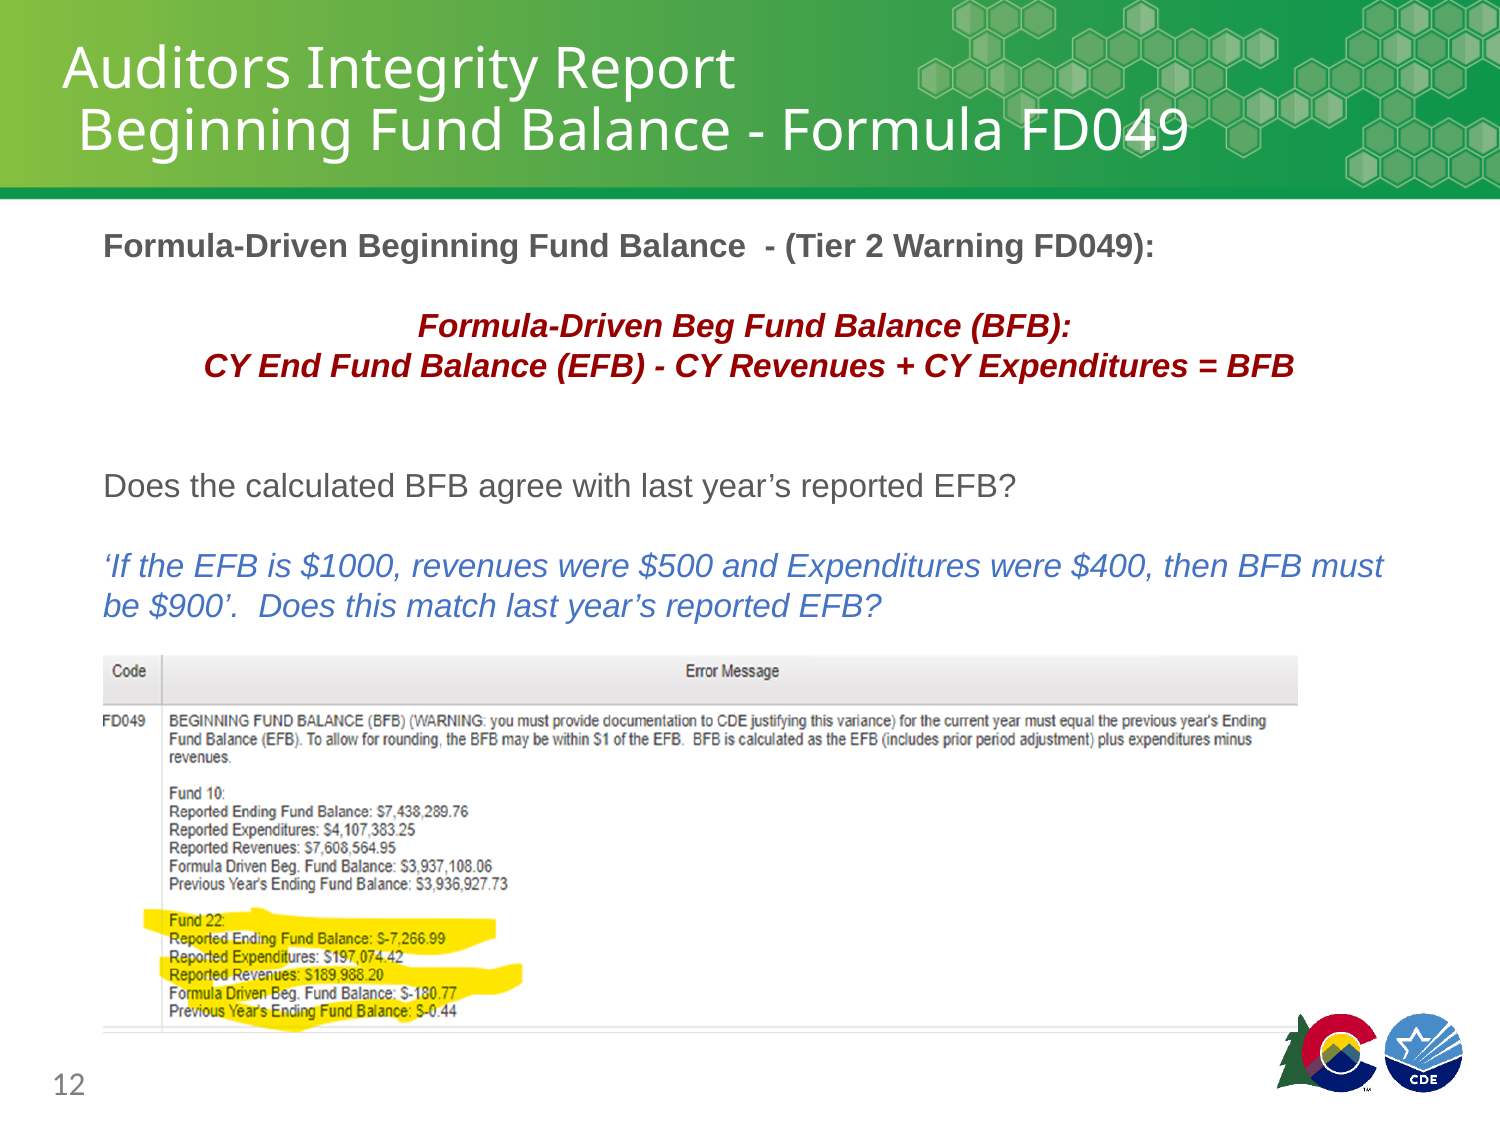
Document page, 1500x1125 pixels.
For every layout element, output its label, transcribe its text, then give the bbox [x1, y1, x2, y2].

slide_number 12 [36, 1054, 375, 1115]
title Auditors Integrity Report Beginning Fund Balance - Formula FD049 [62, 38, 1407, 163]
picture [0, 0, 1500, 200]
picture [102, 655, 1463, 1093]
list Formula-Driven Beginning Fund Balance - (Tier 2 Warning FD049): Formula-Driven Beg Fund Balance (BFB): CY End Fund Balance (EFB) - CY Revenues + CY Expenditures = BFB Does the calculated BFB agree with last year’s reported EFB? ‘If the EFB is $1000, revenues were $500 and Expenditures were $400, then BFB must be $900’. Does this match last year’s reported EFB? [103, 224, 1397, 625]
